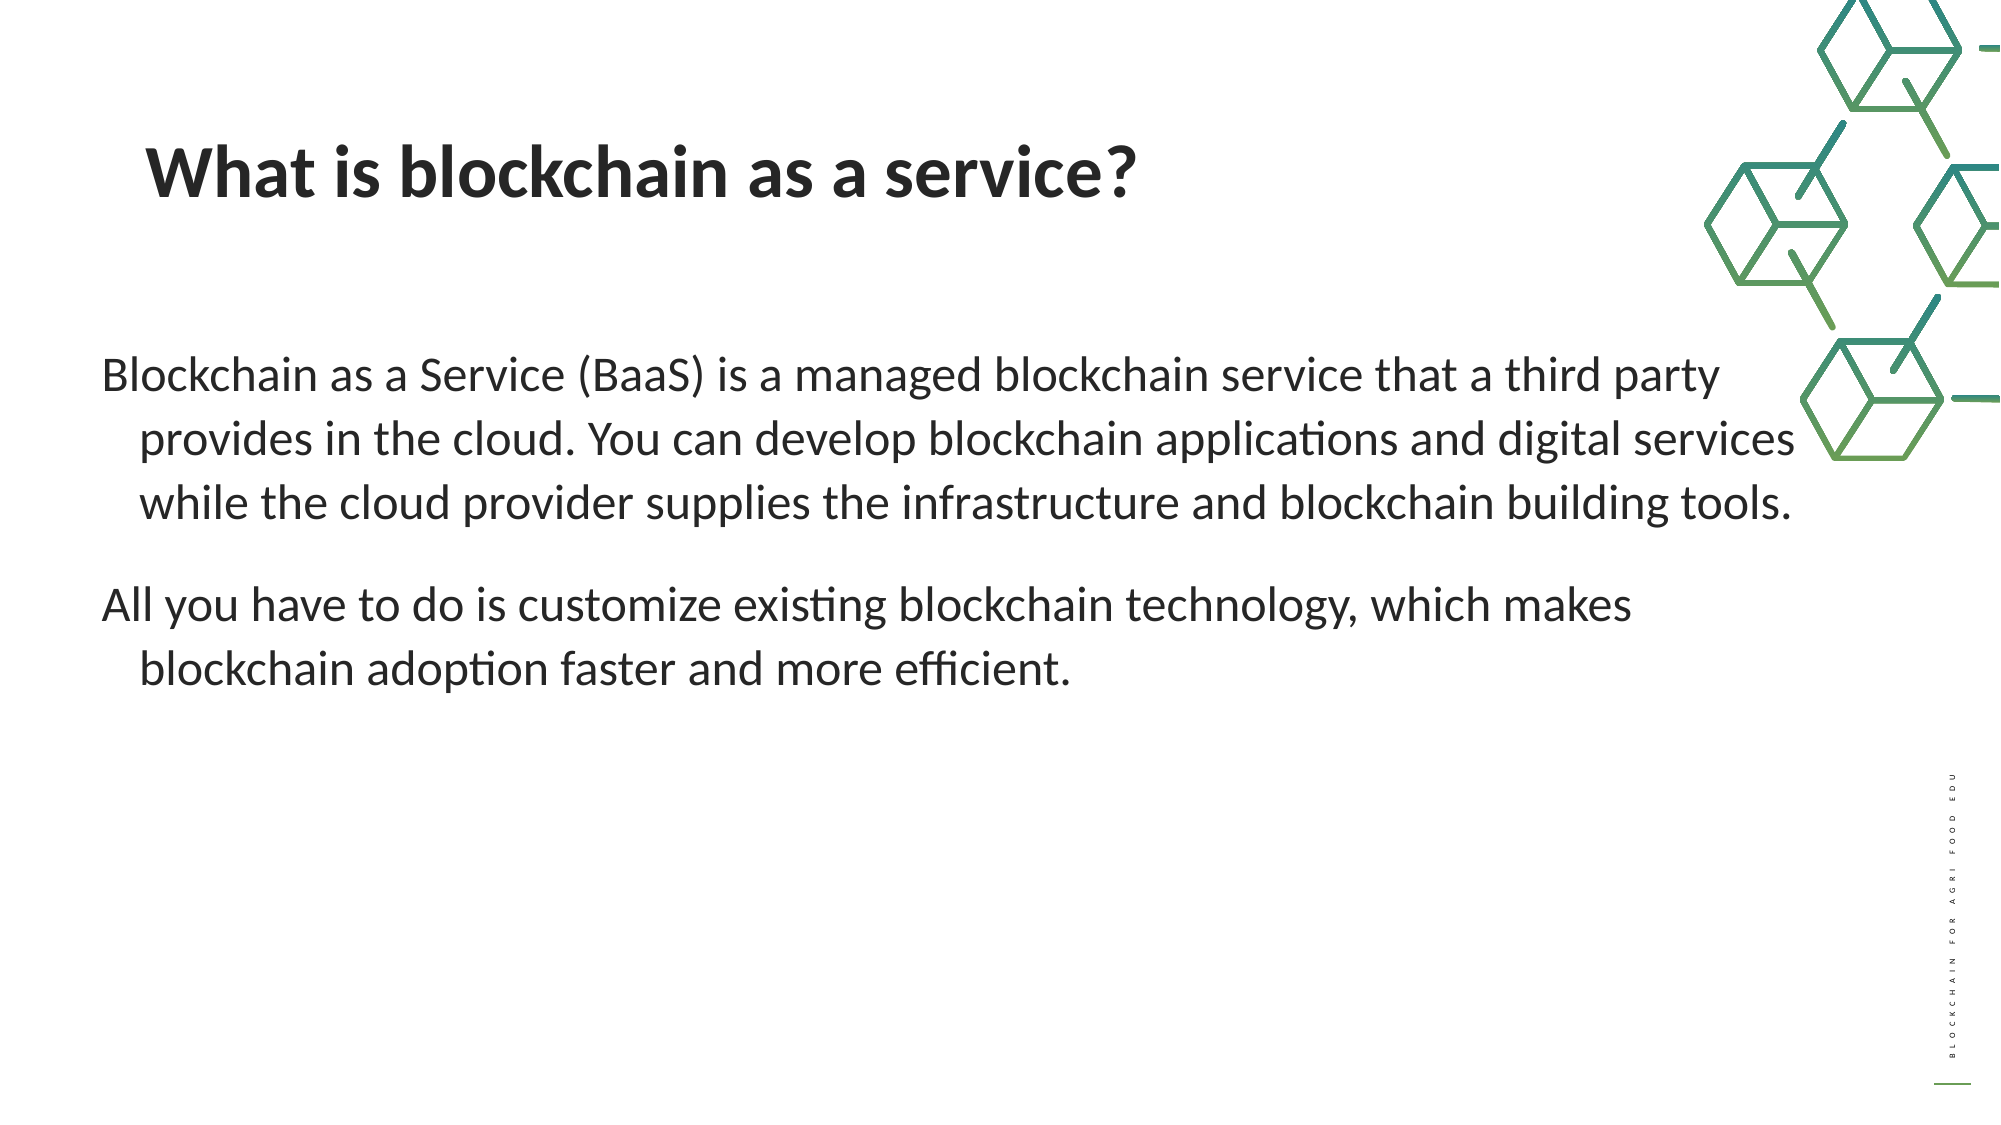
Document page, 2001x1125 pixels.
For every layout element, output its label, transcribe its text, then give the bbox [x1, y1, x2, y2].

list What is blockchain as a service? [130, 124, 1704, 337]
list Blockchain as a Service (BaaS) is a managed blockchain service that a third party provides in the cloud. You can develop blockchain applications and digital services while the cloud provider supplies the infrastructure and blockchain building tools. All you have to do is customize existing blockchain technology, which makes blockchain adoption faster and more efficient. [86, 329, 1825, 1100]
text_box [1704, 0, 2000, 461]
